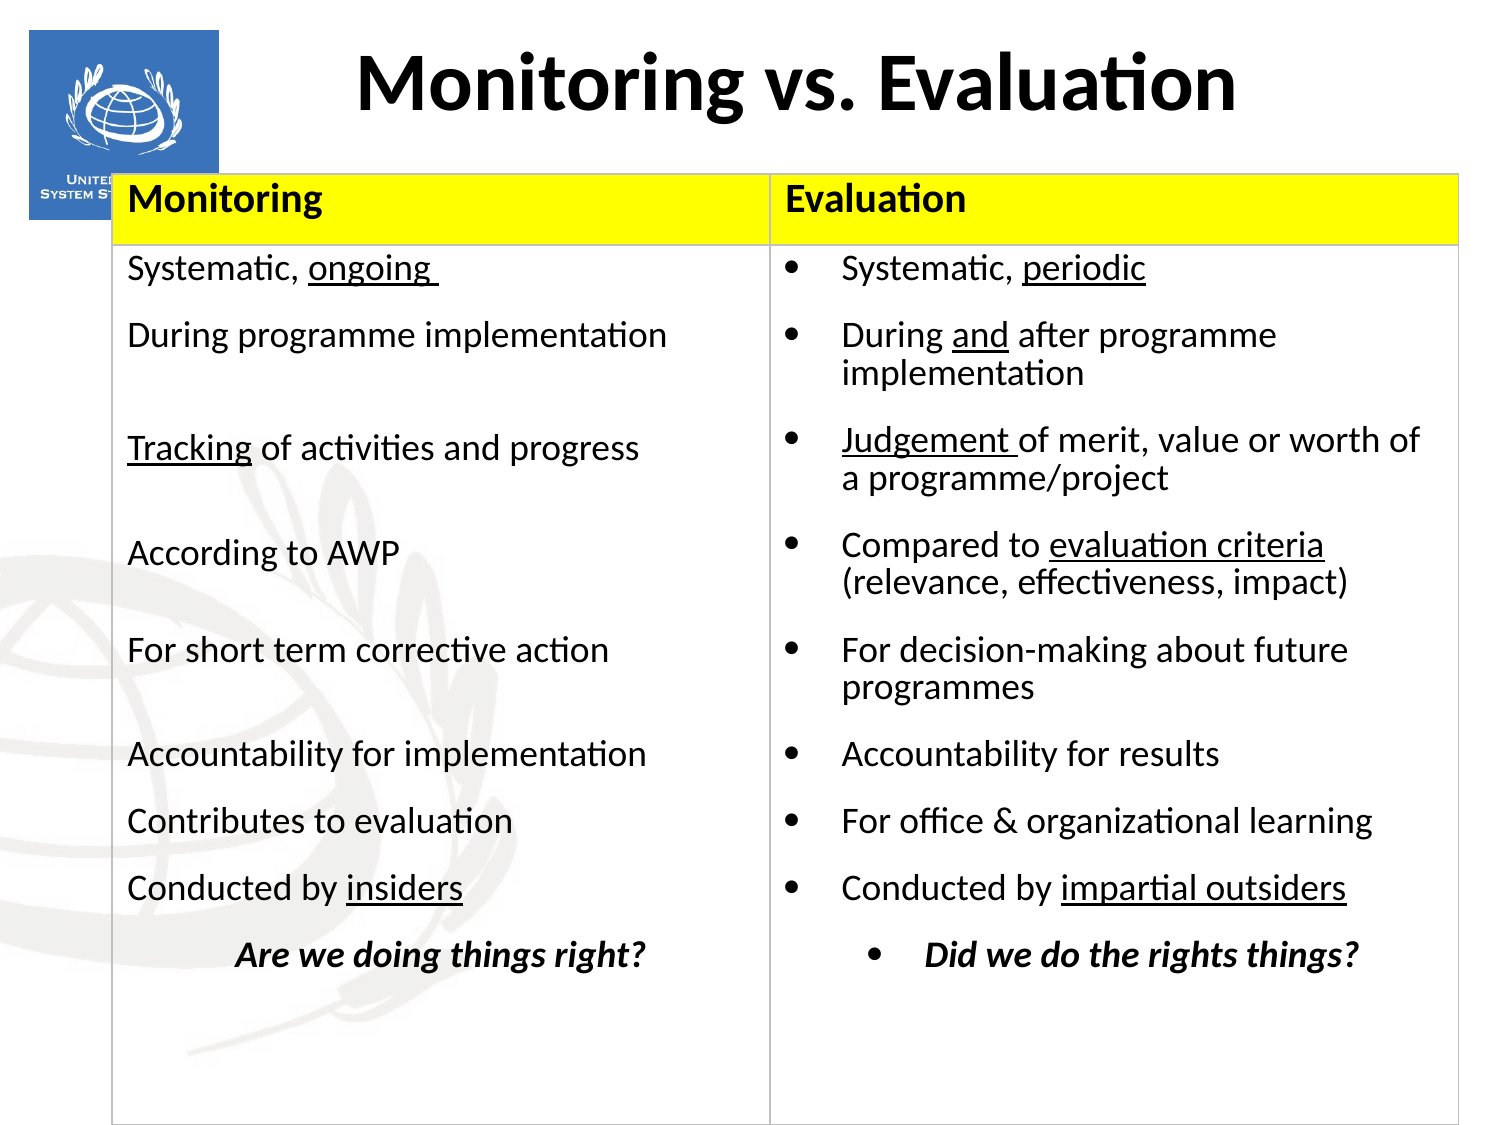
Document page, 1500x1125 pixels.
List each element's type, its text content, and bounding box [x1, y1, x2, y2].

table_cell Systematic, ongoing During programme implementation Tracking of activities and progress According to AWP For short term corrective action Accountability for implementation Contributes to evaluation Conducted by insiders Are we doing things right? [113, 246, 769, 1124]
table_header Evaluation [771, 175, 1458, 244]
picture [29, 30, 219, 220]
title Monitoring vs. Evaluation [159, 28, 1436, 126]
table_cell Systematic, periodic During and after programme implementation Judgement of merit, value or worth of a programme/project Compared to evaluation criteria (relevance, effectiveness, impact) For decision-making about future programmes Accountability for results For office & organizational learning Conducted by impartial outsiders Did we do the rights things? [771, 246, 1458, 1124]
table_header Monitoring [113, 175, 769, 244]
